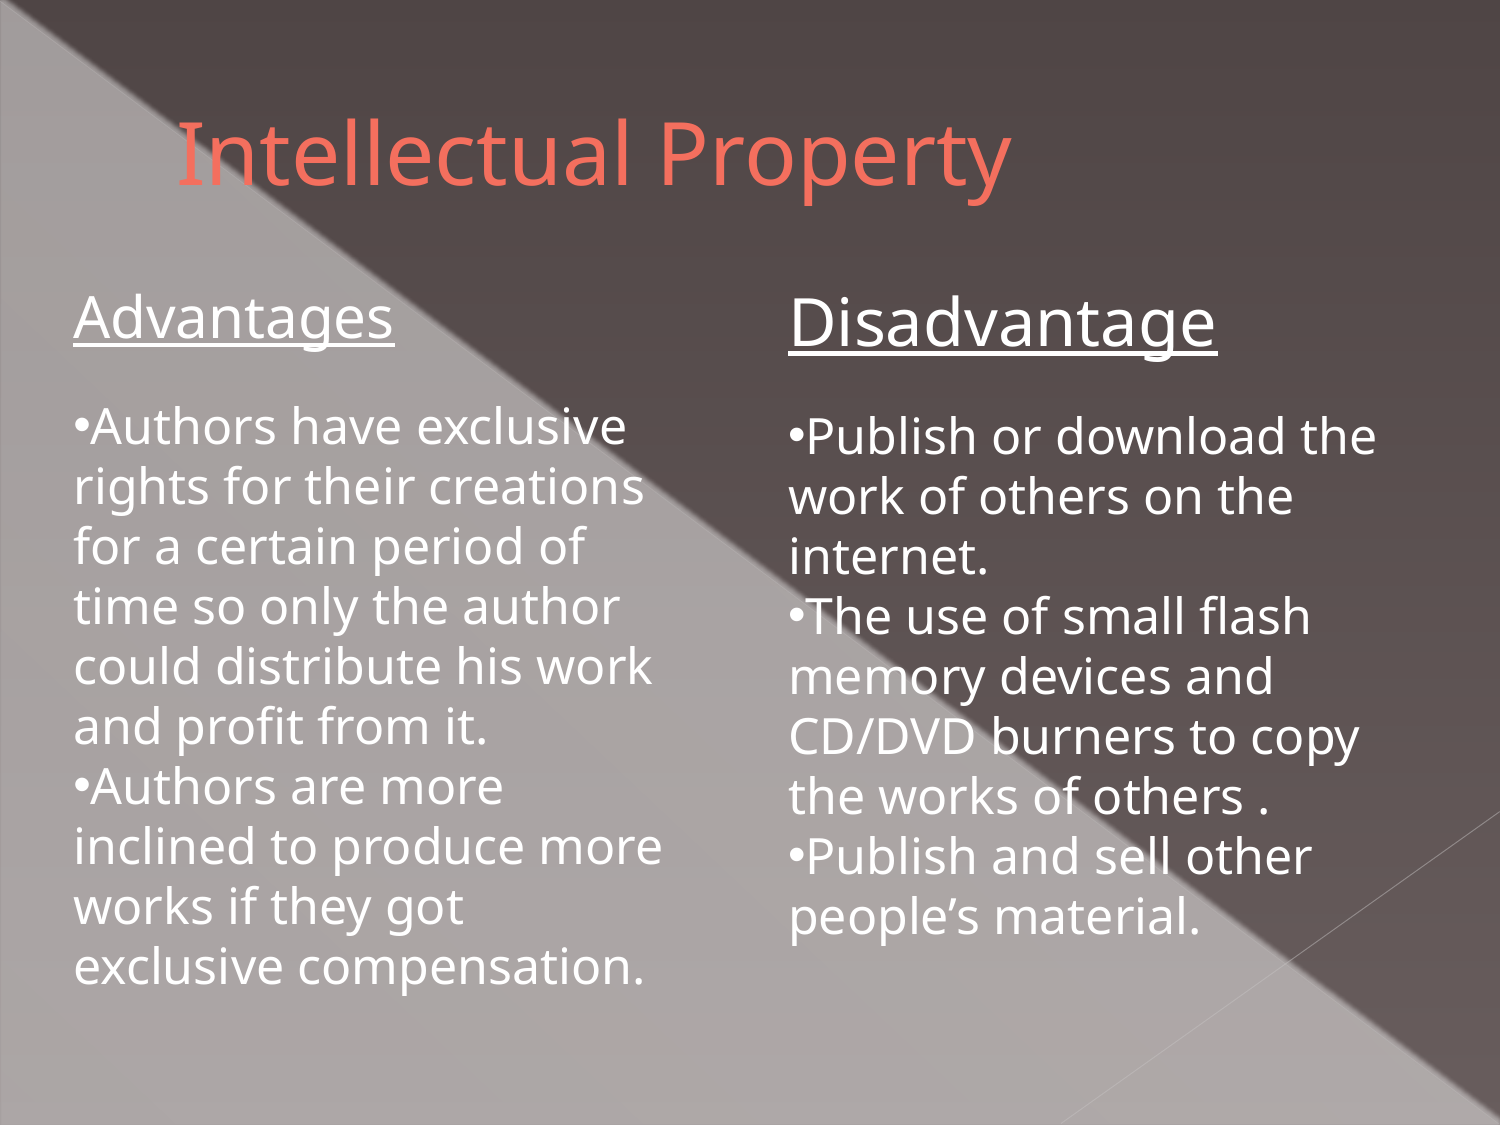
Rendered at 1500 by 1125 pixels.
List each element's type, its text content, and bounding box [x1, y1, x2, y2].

text_box Disadvantage Publish or download the work of others on the internet. The use of small flash memory devices and CD/DVD burners to copy the works of others . Publish and sell other people’s material. [773, 272, 1418, 1012]
text_box Advantages Authors have exclusive rights for their creations for a certain period of time so only the author could distribute his work and profit from it. Authors are more inclined to produce more works if they got exclusive compensation. [58, 272, 692, 1125]
title Intellectual Property [82, 35, 1432, 265]
